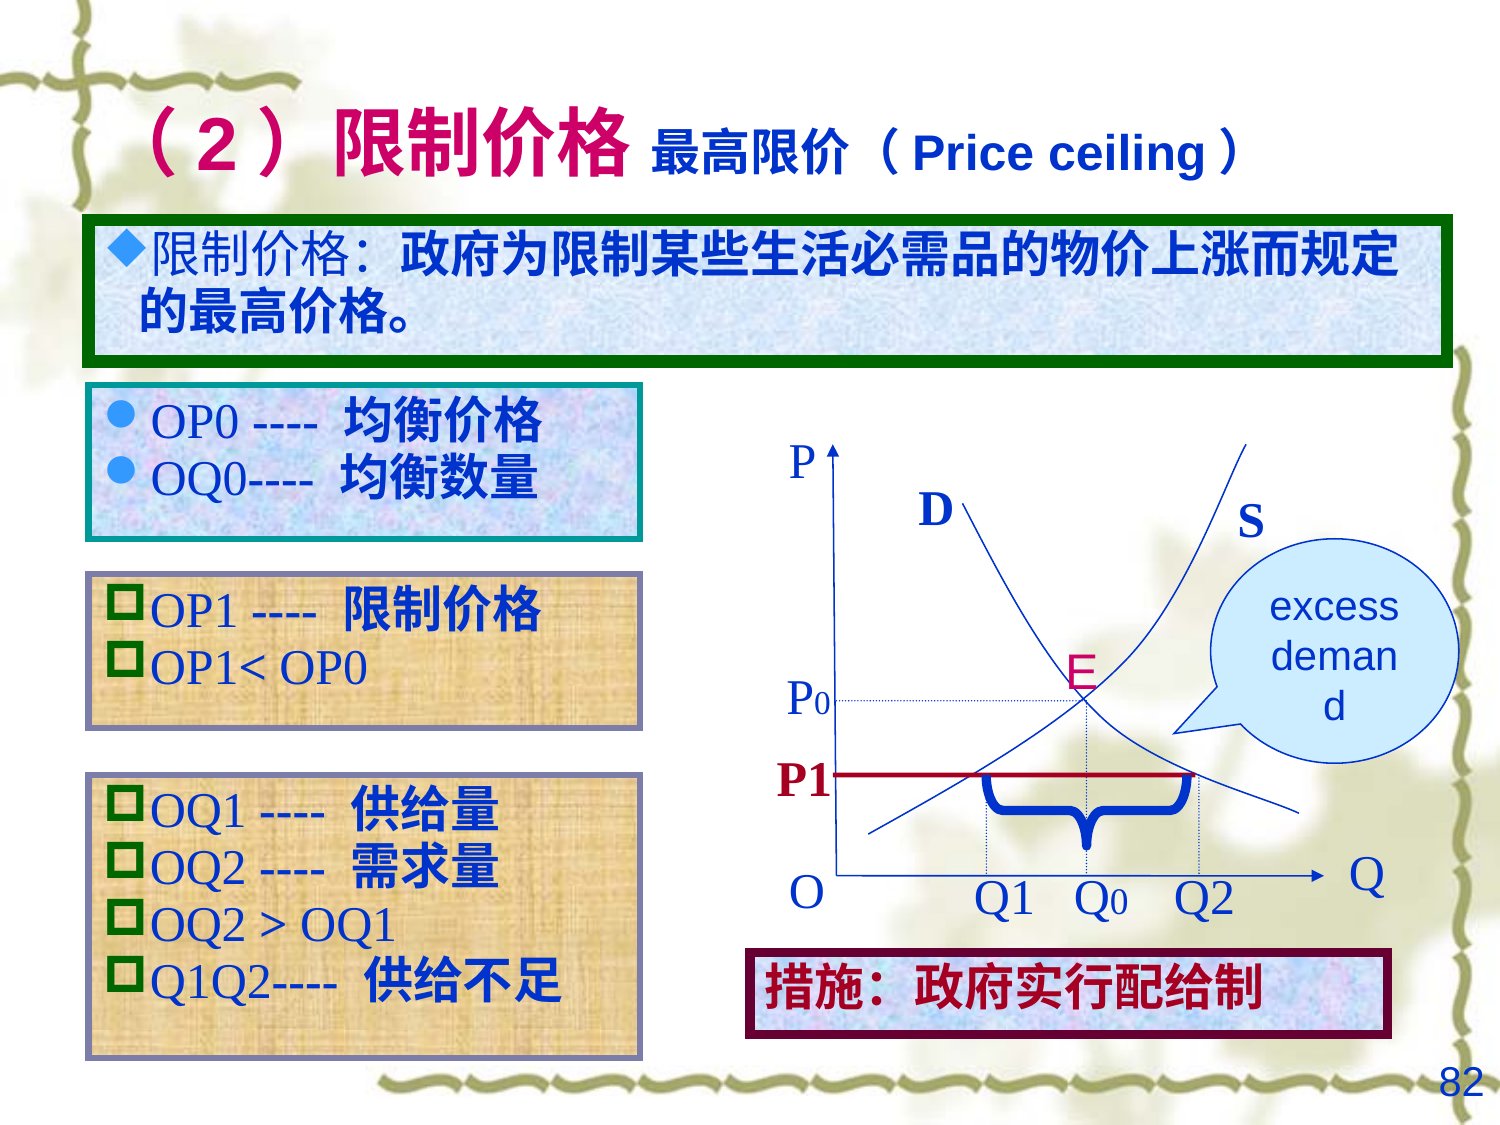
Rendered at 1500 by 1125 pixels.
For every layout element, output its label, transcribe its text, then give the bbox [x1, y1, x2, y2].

text_box P0 [771, 657, 846, 733]
text_box [986, 775, 1187, 846]
text_box O [774, 850, 840, 926]
text_box [1065, 444, 1247, 631]
text_box [1090, 682, 1299, 814]
picture [0, 0, 1500, 1125]
text_box [868, 646, 1073, 835]
text_box [1250, 869, 1324, 882]
title （2）限制价格 最高限价（Price ceiling） [88, 78, 1365, 197]
slide_number 82 [1080, 1046, 1500, 1125]
text_box [832, 444, 840, 657]
text_box Q1 [959, 857, 1050, 933]
text_box P1 [761, 739, 848, 815]
text_box OP0 ---- 均衡价格 OQ0---- 均衡数量 [88, 385, 640, 539]
text_box S [1222, 479, 1281, 555]
text_box Q2 [1159, 857, 1250, 933]
text_box 限制价格：政府为限制某些生活必需品的物价上涨而规定的最高价格。 [88, 220, 1447, 362]
text_box OQ1 ---- 供给量 OQ2 ---- 需求量 OQ2 > OQ1 Q1Q2---- 供给不足 [88, 774, 640, 1059]
text_box 措施：政府实行配给制 [750, 952, 1388, 1035]
text_box excess demand [1173, 538, 1459, 764]
text_box [963, 503, 1082, 650]
text_box P [773, 420, 832, 496]
text_box Q [1334, 832, 1400, 908]
text_box E [1050, 631, 1157, 707]
text_box D [903, 467, 963, 543]
text_box Q0 [1059, 857, 1144, 933]
text_box OP1 ---- 限制价格 OP1< OP0 [88, 574, 640, 728]
